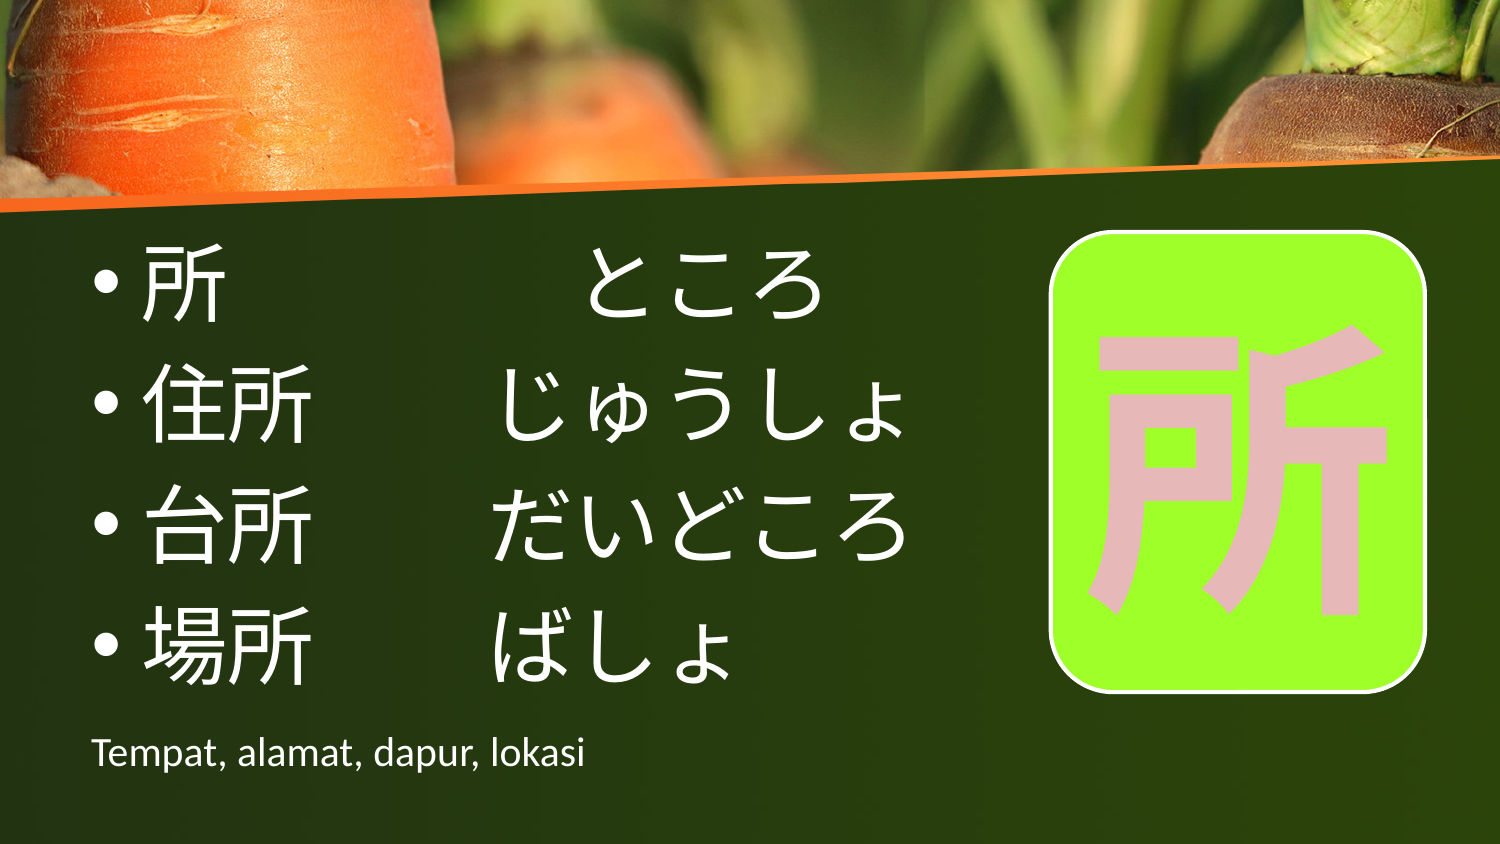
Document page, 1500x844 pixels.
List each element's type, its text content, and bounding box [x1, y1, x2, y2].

text_box 所 [1048, 229, 1428, 687]
list 所 ところ 住所 じゅうしょ 台所 だいどころ 場所 ばしょ [76, 221, 1429, 687]
title Tempat, alamat, dapur, lokasi [76, 687, 1431, 813]
picture [0, 0, 1500, 844]
